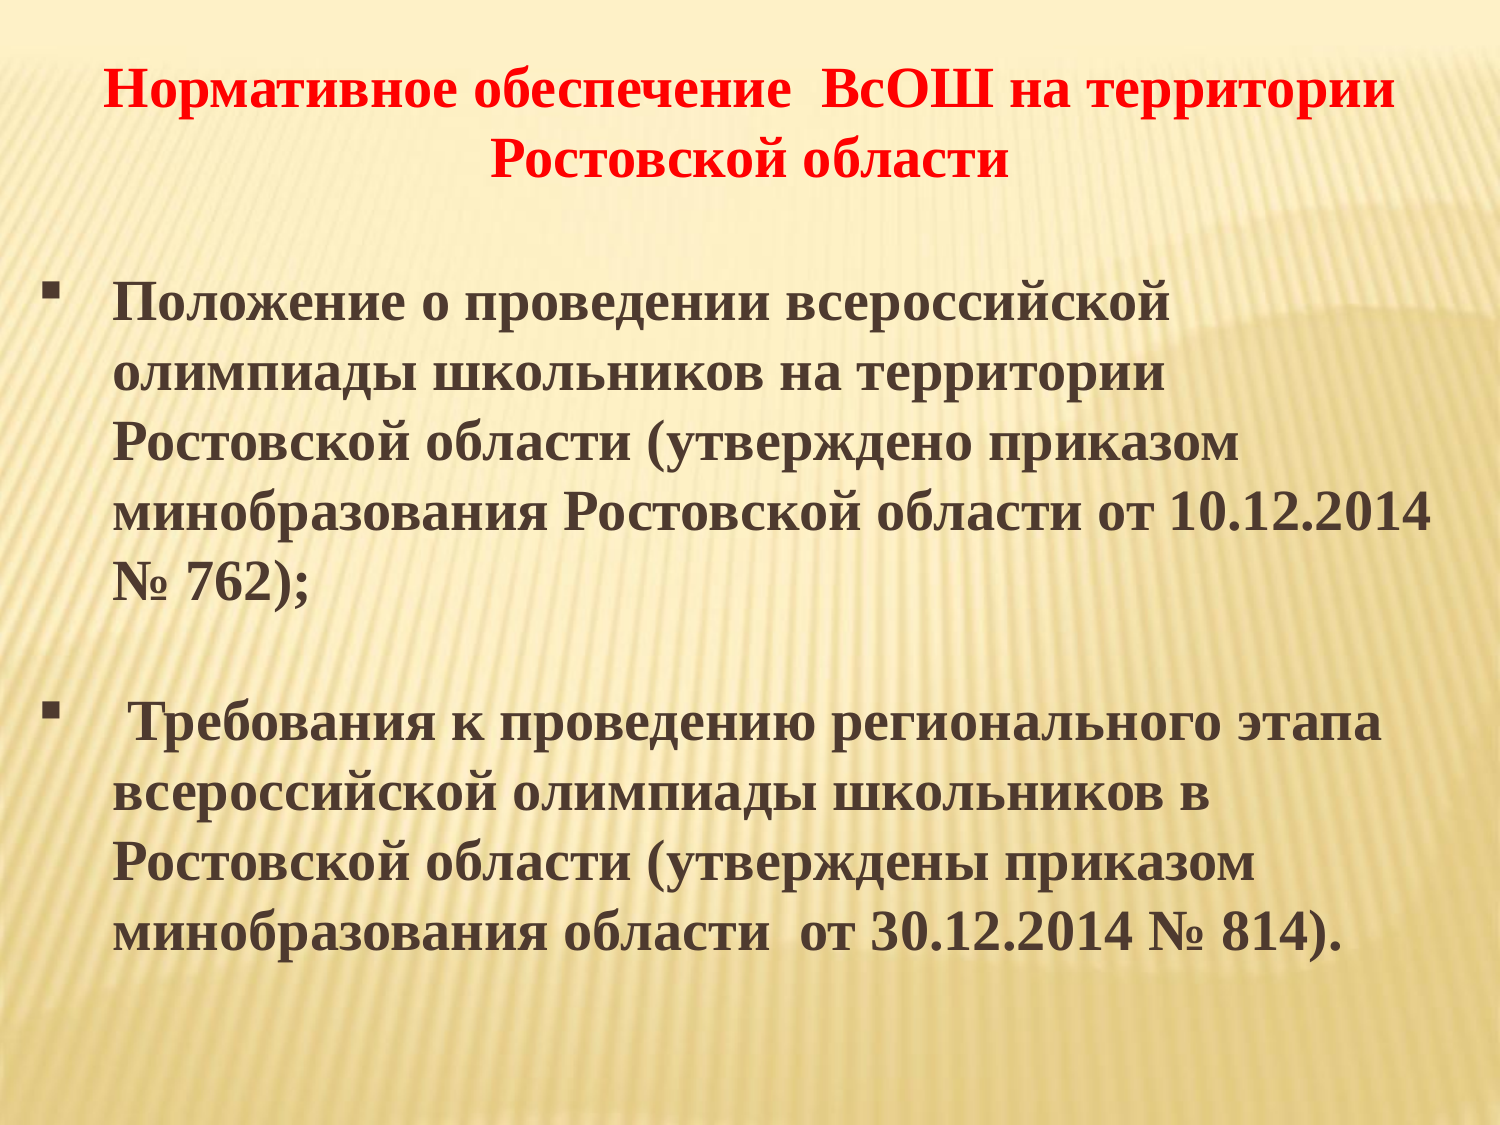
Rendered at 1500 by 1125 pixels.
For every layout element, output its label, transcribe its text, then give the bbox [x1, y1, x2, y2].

picture [0, 0, 1500, 1125]
list Положение о проведении всероссийской олимпиады школьников на территории Ростовской области (утверждено приказом минобразования Ростовской области от 10.12.2014 № 762); Требования к проведению регионального этапа всероссийской олимпиады школьников в Ростовской области (утверждены приказом минобразования области от 30.12.2014 № 814). [37, 262, 1457, 1025]
title Нормативное обеспечение ВсОШ на территории Ростовской области [79, 49, 1421, 191]
